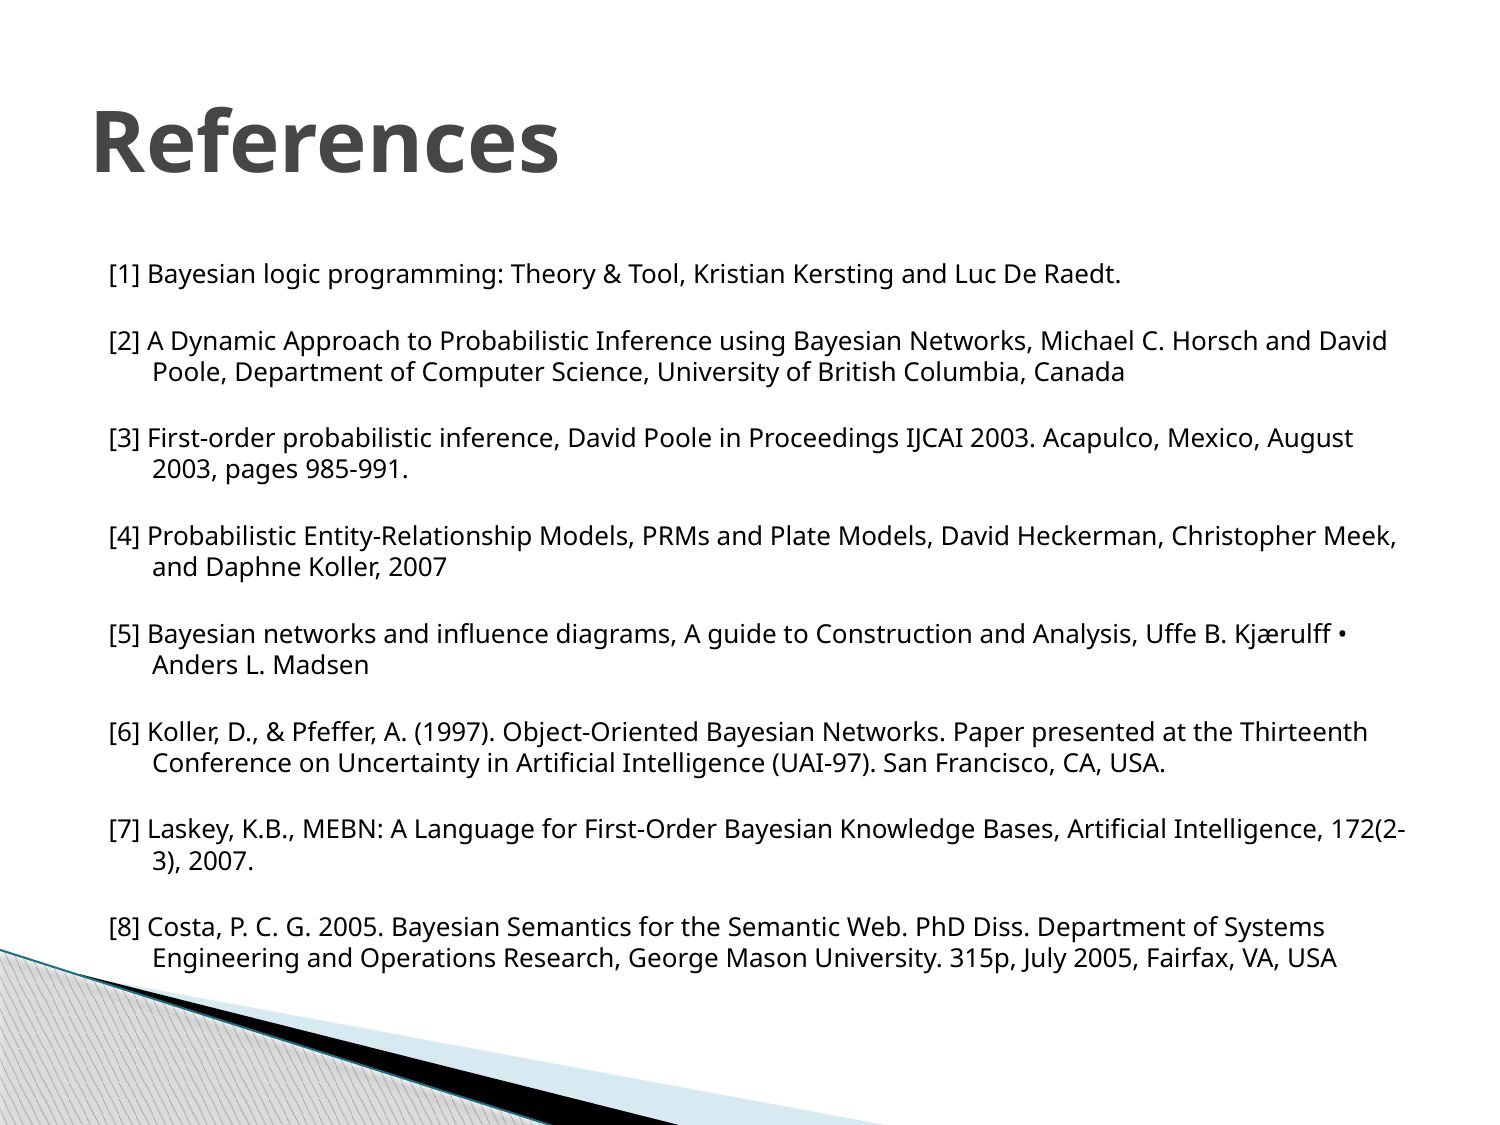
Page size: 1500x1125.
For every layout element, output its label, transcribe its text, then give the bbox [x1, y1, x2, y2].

list [1] Bayesian logic programming: Theory & Tool, Kristian Kersting and Luc De Raedt. [2] A Dynamic Approach to Probabilistic Inference using Bayesian Networks, Michael C. Horsch and David Poole, Department of Computer Science, University of British Columbia, Canada [3] First-order probabilistic inference, David Poole in Proceedings IJCAI 2003. Acapulco, Mexico, August 2003, pages 985-991. [4] Probabilistic Entity-Relationship Models, PRMs and Plate Models, David Heckerman, Christopher Meek, and Daphne Koller, 2007 [5] Bayesian networks and influence diagrams, A guide to Construction and Analysis, Uffe B. Kjærulff • Anders L. Madsen [6] Koller, D., & Pfeffer, A. (1997). Object-Oriented Bayesian Networks. Paper presented at the Thirteenth Conference on Uncertainty in Artificial Intelligence (UAI-97). San Francisco, CA, USA. [7] Laskey, K.B., MEBN: A Language for First-Order Bayesian Knowledge Bases, Artificial Intelligence, 172(2-3), 2007. [8] Costa, P. C. G. 2005. Bayesian Semantics for the Semantic Web. PhD Diss. Department of Systems Engineering and Operations Research, George Mason University. 315p, July 2005, Fairfax, VA, USA [75, 249, 1425, 1025]
title References [75, 45, 1425, 233]
